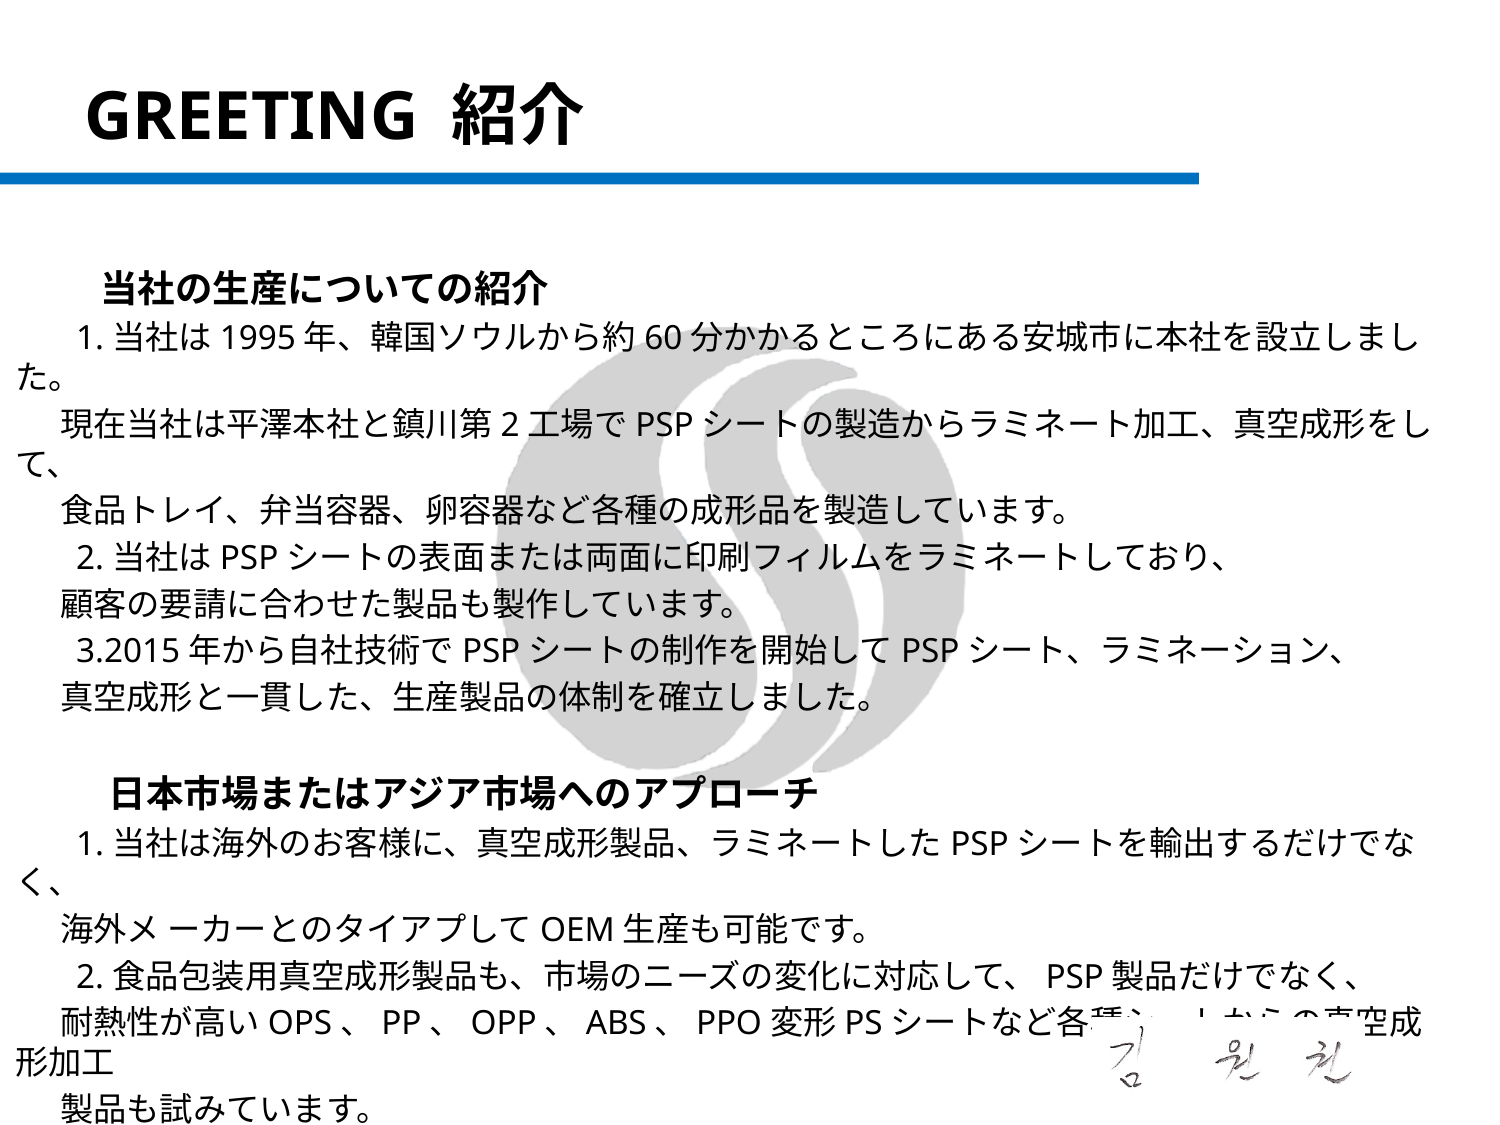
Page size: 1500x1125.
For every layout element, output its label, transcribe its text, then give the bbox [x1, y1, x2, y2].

picture [1092, 1017, 1365, 1103]
list 当社の生産についての紹介 1.当社は1995年、韓国ソウルから約60分かかるところにある安城市に本社を設立しました。 現在当社は平澤本社と鎮川第2工場でPSPシートの製造からラミネート加工、真空成形をして、 食品トレイ、弁当容器、卵容器など各種の成形品を製造しています。 2.当社はPSPシートの表面または両面に印刷フィルムをラミネートしており、 顧客の要請に合わせた製品も製作しています。 3.2015年から自社技術でPSPシートの制作を開始してPSPシート、ラミネーション、 真空成形と一貫した、生産製品の体制を確立しました。 日本市場またはアジア市場へのアプローチ 1.当社は海外のお客様に、真空成形製品、ラミネートしたPSPシートを輸出するだけでなく、 海外メ ーカーとのタイアプしてOEM生産も可能です。 2.食品包装用真空成形製品も、市場のニーズの変化に対応して、PSP製品だけでなく、 耐熱性が高いOPS、PP、OPP、ABS、PPO変形PSシートなど各種シートからの真空成形加工 製品も試みています。 代表取締役 社長 [0, 257, 1454, 1035]
picture [289, 148, 1152, 950]
text_box [1155, 171, 1201, 186]
text_box GREETING 紹介 [0, 19, 939, 207]
